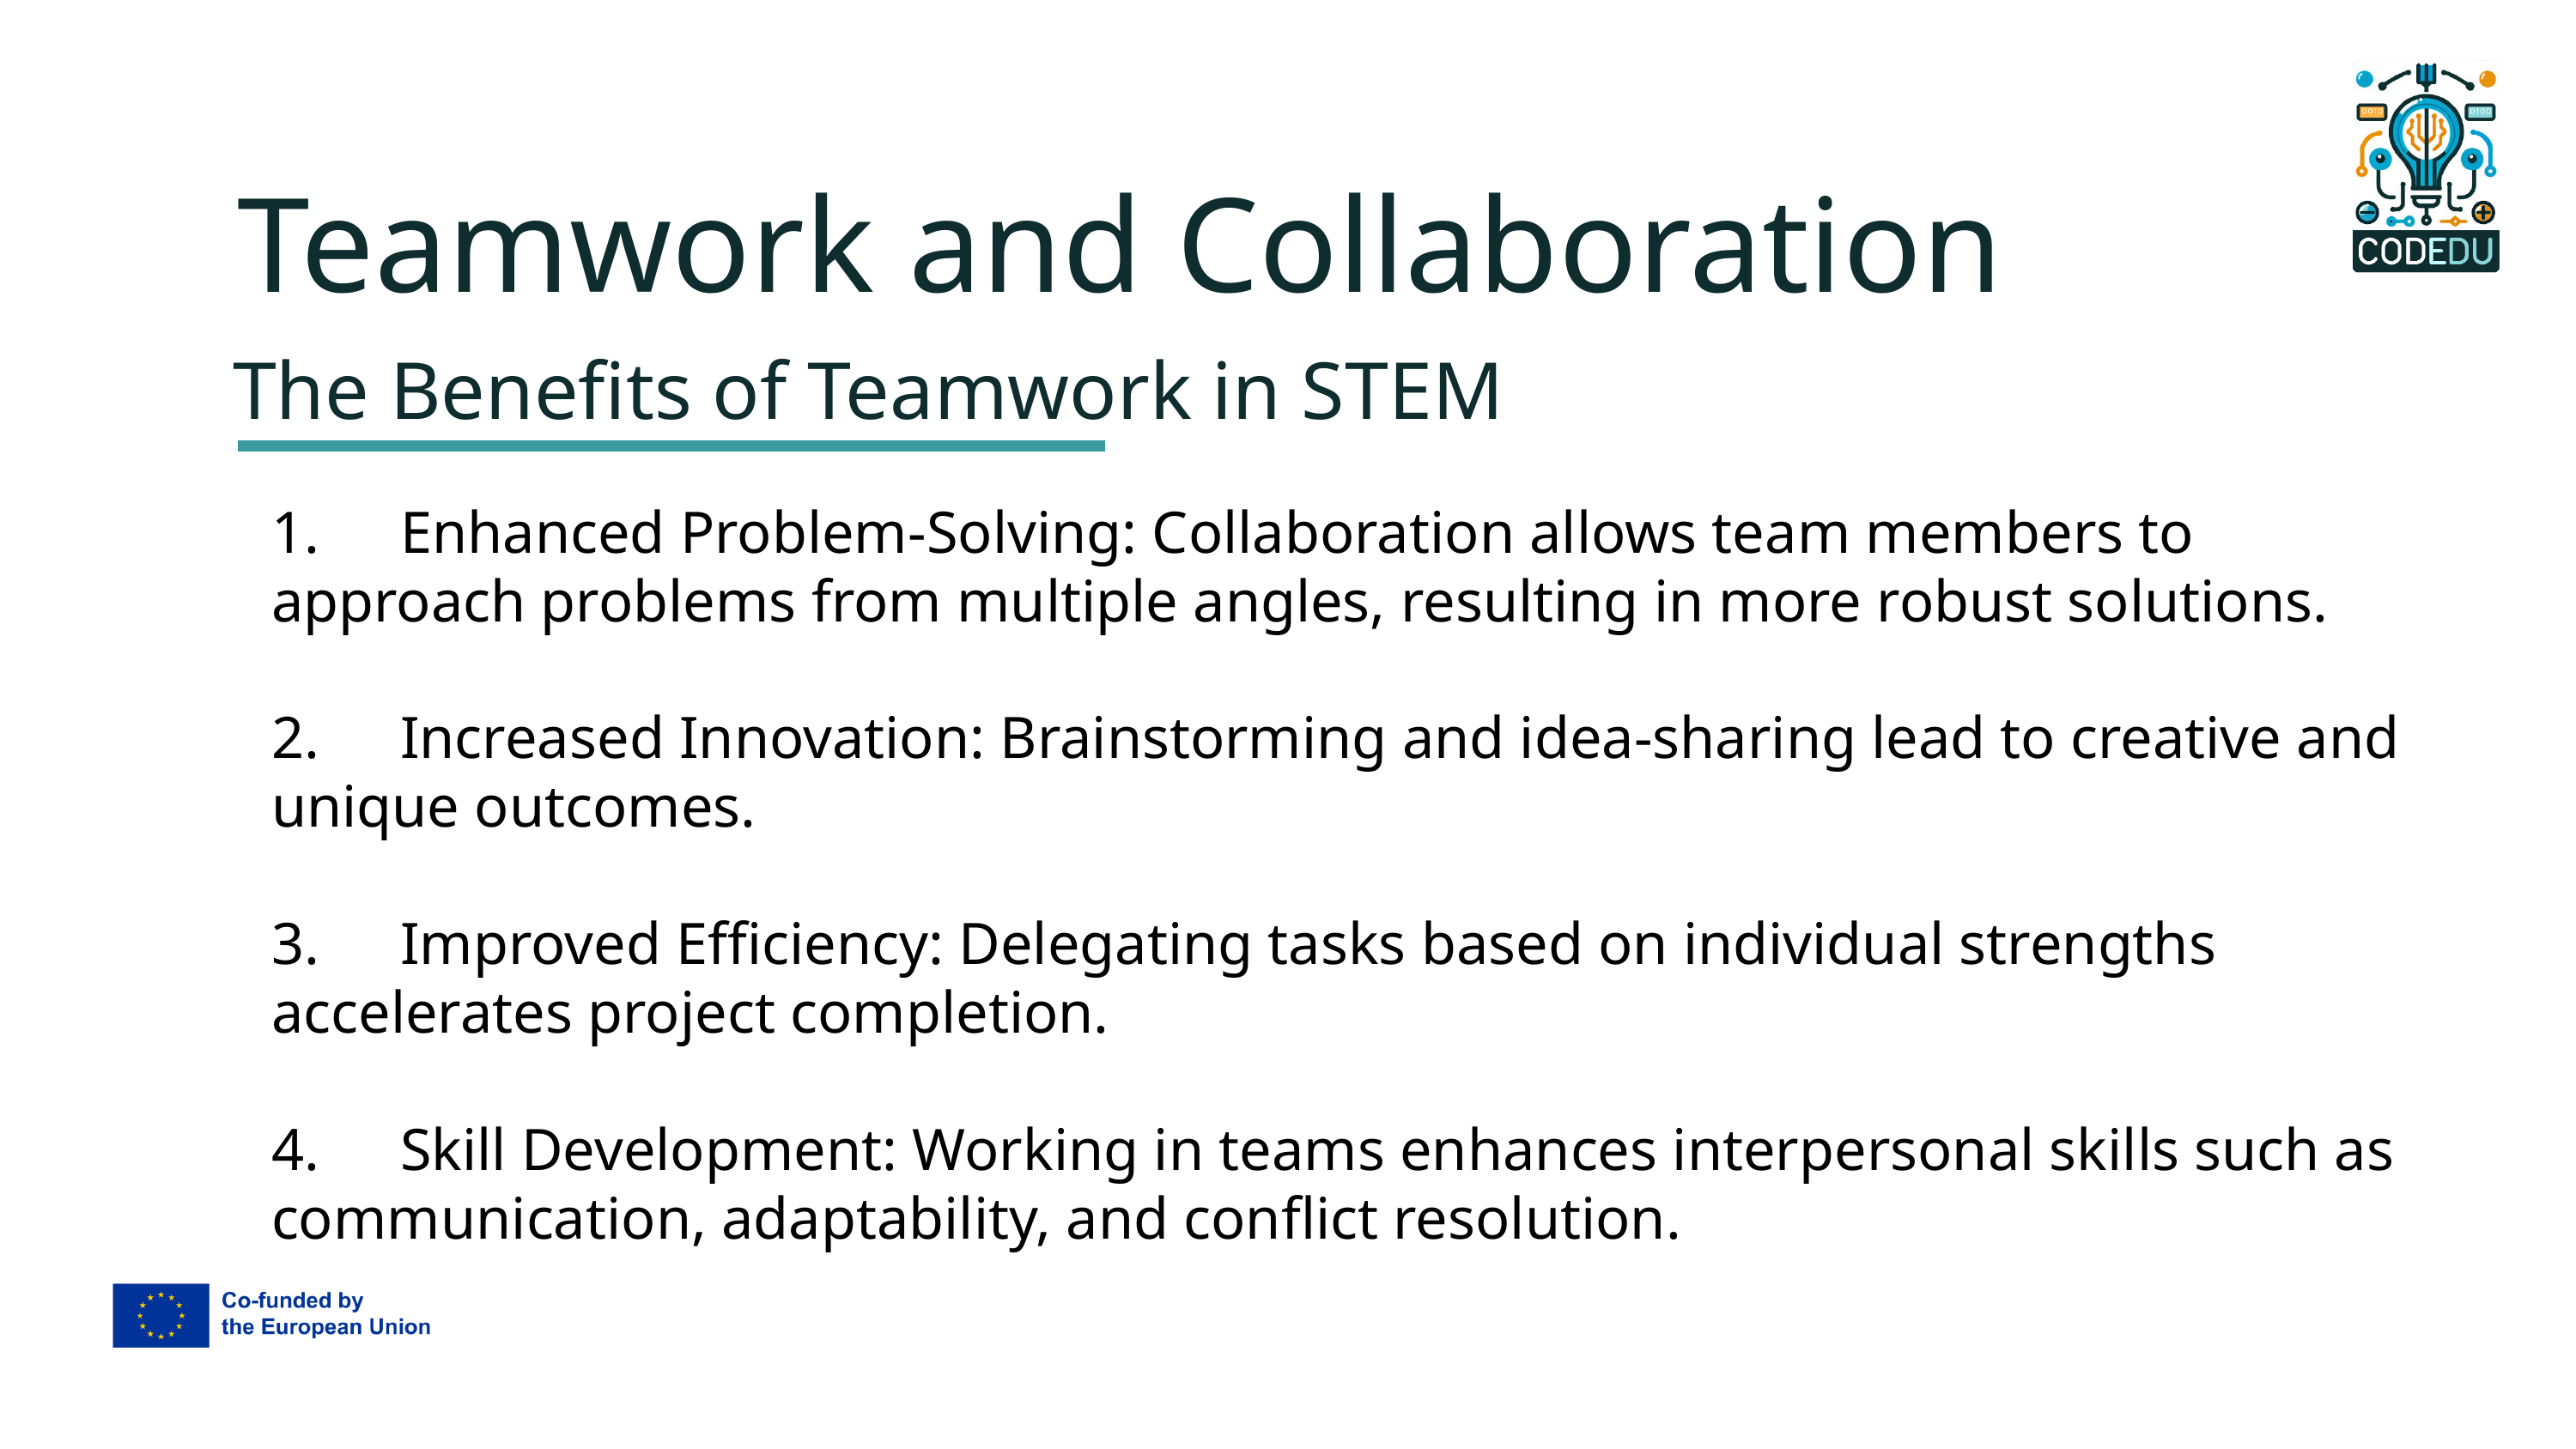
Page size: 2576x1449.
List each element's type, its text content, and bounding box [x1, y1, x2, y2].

picture [2221, 0, 2576, 395]
text_box The Benefits of Teamwork in STEM [233, 296, 2387, 435]
text_box [107, 1278, 443, 1353]
text_box Teamwork and Collaboration [237, 146, 2217, 318]
text_box 1. Enhanced Problem-Solving: Collaboration allows team members to approach problems from multiple angles, resulting in more robust solutions. 2. Increased Innovation: Brainstorming and idea-sharing lead to creative and unique outcomes. 3. Improved Efficiency: Delegating tasks based on individual strengths accelerates project completion. 4. Skill Development: Working in teams enhances interpersonal skills such as communication, adaptability, and conflict resolution. [258, 482, 2427, 1157]
